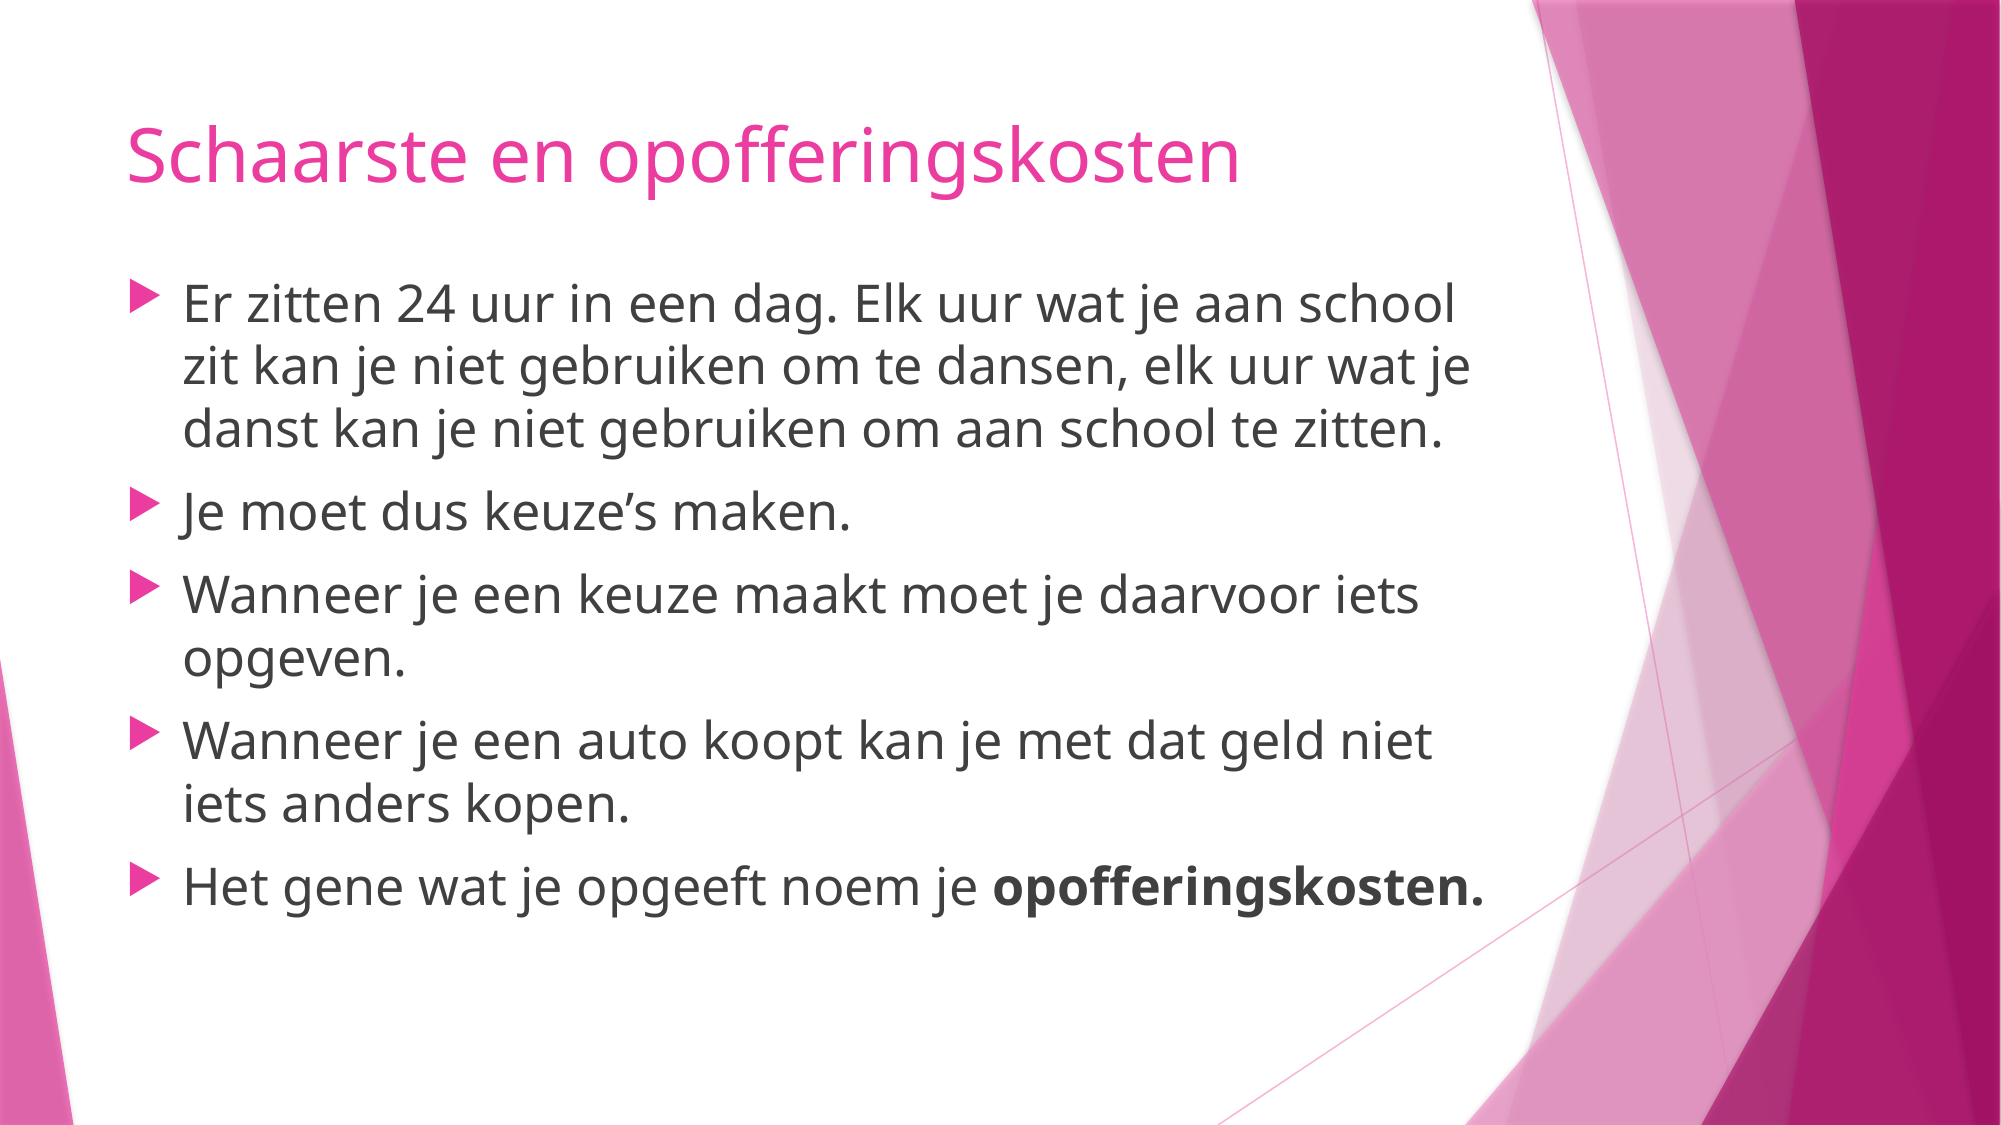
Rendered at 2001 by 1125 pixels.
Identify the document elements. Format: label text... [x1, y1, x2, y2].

list Er zitten 24 uur in een dag. Elk uur wat je aan school zit kan je niet gebruiken om te dansen, elk uur wat je danst kan je niet gebruiken om aan school te zitten. Je moet dus keuze’s maken. Wanneer je een keuze maakt moet je daarvoor iets opgeven. Wanneer je een auto koopt kan je met dat geld niet iets anders kopen. Het gene wat je opgeeft noem je opofferingskosten. [111, 262, 1522, 992]
title Schaarste en opofferingskosten [111, 99, 1522, 262]
